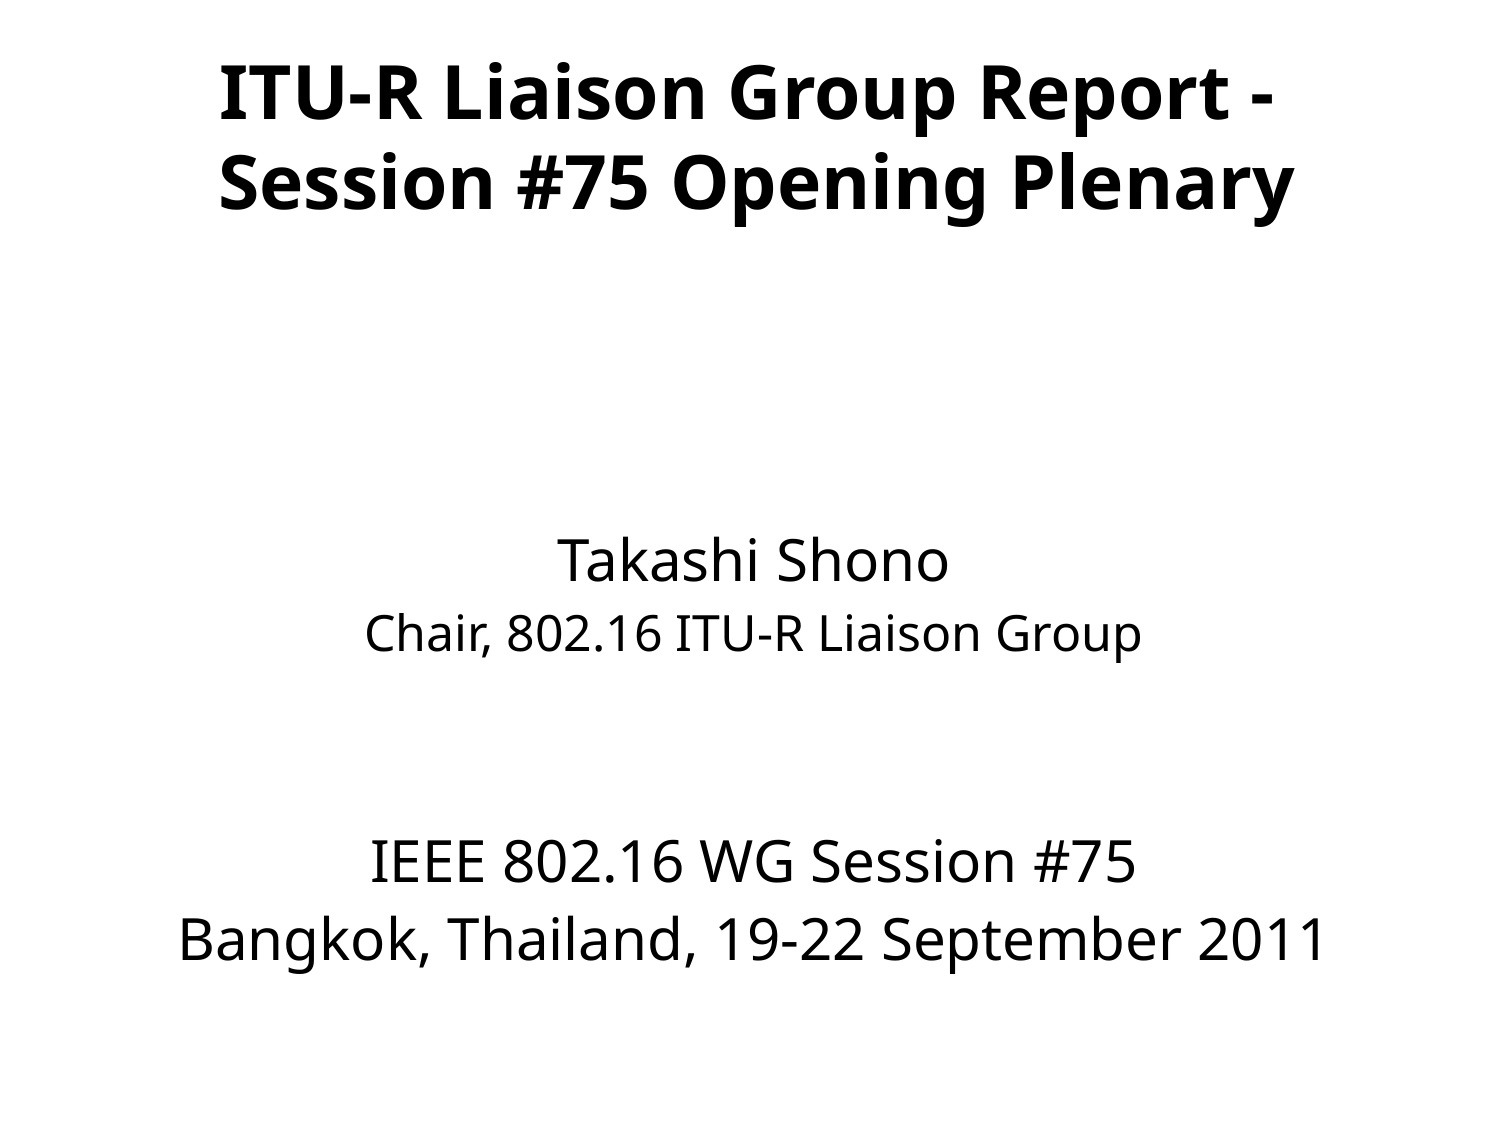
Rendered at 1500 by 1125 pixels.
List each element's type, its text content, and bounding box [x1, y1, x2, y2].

list Takashi Shono Chair, 802.16 ITU-R Liaison Group IEEE 802.16 WG Session #75 Bangkok, Thailand, 19-22 September 2011 [75, 206, 1425, 1069]
title ITU-R Liaison Group Report - Session #75 Opening Plenary [75, 36, 1425, 206]
